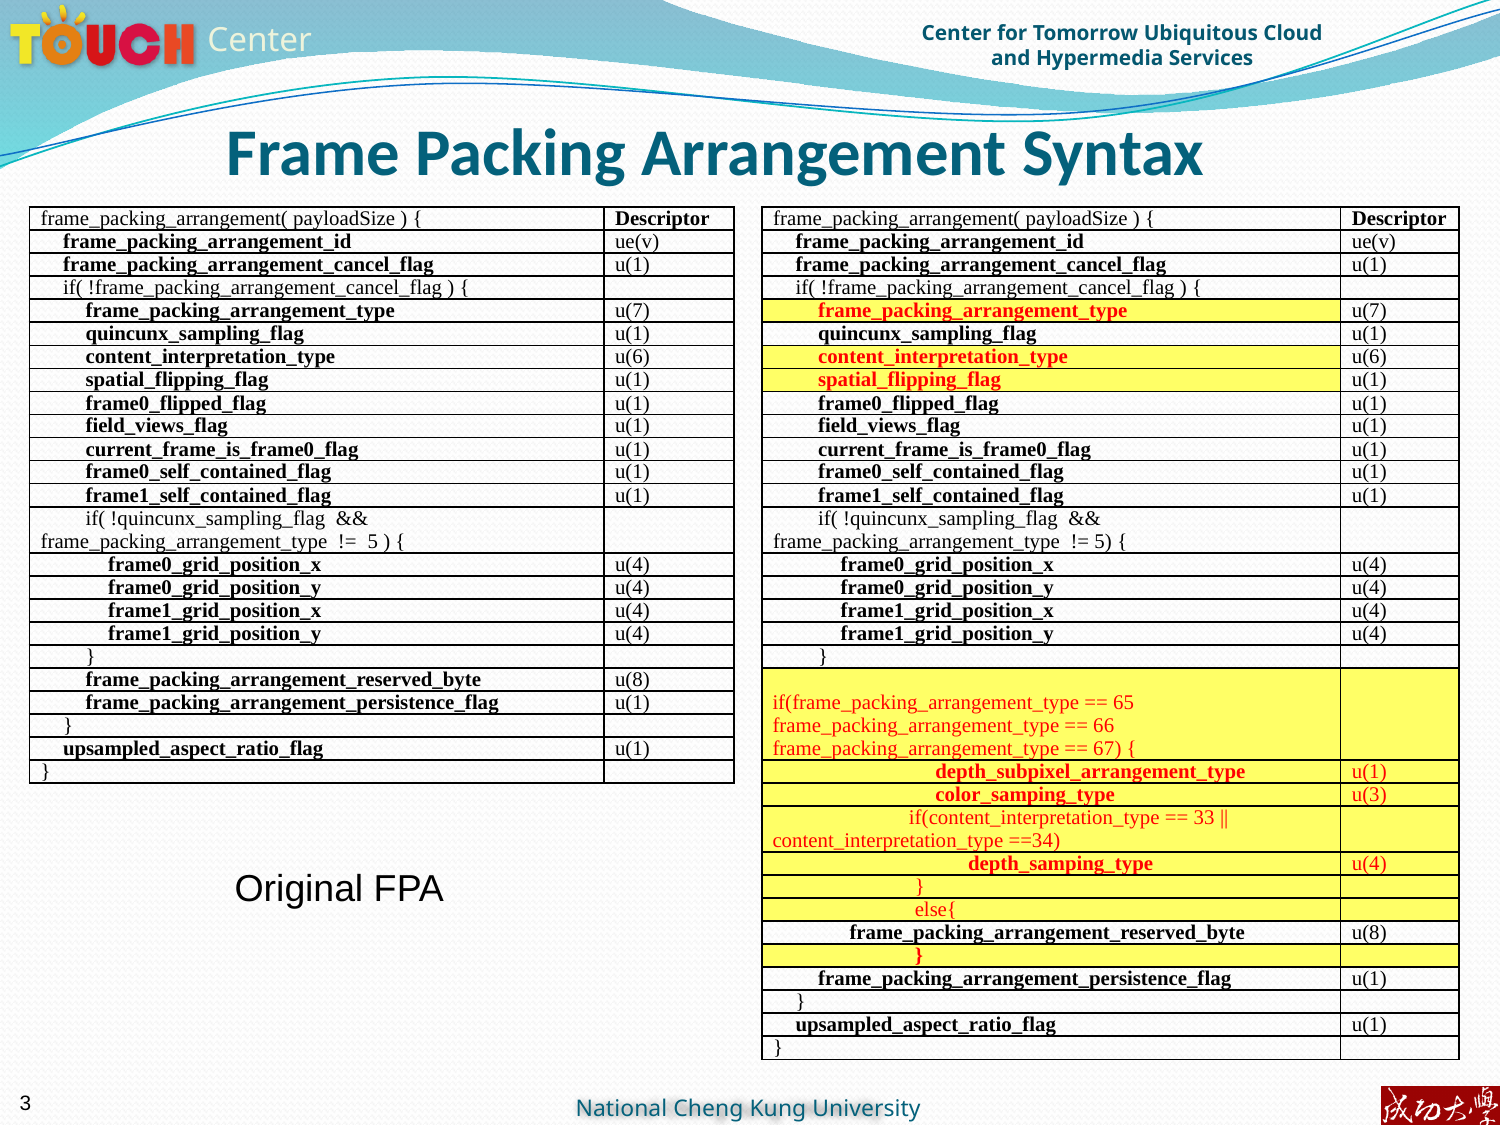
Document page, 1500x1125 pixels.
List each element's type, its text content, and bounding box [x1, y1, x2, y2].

table_cell color_samping_type [763, 784, 1340, 805]
table_cell upsampled_aspect_ratio_flag [30, 738, 603, 759]
table_cell u(1) [1341, 369, 1458, 391]
table_cell frame1_self_contained_flag [763, 484, 1340, 506]
table_cell u(1) [1341, 1014, 1458, 1035]
table_header Descriptor [605, 208, 733, 229]
table_cell u(1) [605, 369, 733, 391]
table_cell quincunx_sampling_flag [763, 323, 1340, 345]
table_cell u(4) [605, 554, 733, 575]
picture [5, 0, 201, 73]
table_cell u(8) [605, 669, 733, 690]
table_cell if( !frame_packing_arrangement_cancel_flag ) { [30, 277, 603, 298]
table_cell [1341, 991, 1458, 1012]
table_cell frame0_flipped_flag [763, 392, 1340, 414]
table_cell if( !quincunx_sampling_flag && frame_packing_arrangement_type != 5 ) { [30, 508, 603, 552]
table_cell } [763, 1037, 1340, 1059]
table_cell u(1) [605, 692, 733, 713]
table_cell if(content_interpretation_type == 33 || content_interpretation_type ==34) [763, 807, 1340, 851]
table_cell u(4) [605, 623, 733, 644]
table_cell u(4) [1341, 554, 1458, 575]
table_cell frame0_self_contained_flag [763, 461, 1340, 483]
table_cell upsampled_aspect_ratio_flag [763, 1014, 1340, 1035]
table_cell content_interpretation_type [30, 346, 603, 368]
table_cell frame1_grid_position_y [30, 623, 603, 644]
table_cell u(1) [605, 323, 733, 345]
table_cell [1341, 646, 1458, 667]
table_cell u(1) [1341, 438, 1458, 460]
table_cell [1341, 899, 1458, 920]
table_cell [605, 715, 733, 736]
table_cell [605, 508, 733, 552]
table_cell } [763, 876, 1340, 897]
table_cell u(1) [1341, 415, 1458, 437]
table_cell if( !quincunx_sampling_flag && frame_packing_arrangement_type != 5) { [763, 508, 1340, 552]
table_cell [605, 646, 733, 667]
table_cell u(4) [605, 577, 733, 598]
table_cell u(1) [1341, 968, 1458, 989]
table_cell u(1) [605, 438, 733, 460]
table_cell u(1) [605, 415, 733, 437]
table_cell u(4) [1341, 600, 1458, 621]
table_cell if( !frame_packing_arrangement_cancel_flag ) { [763, 277, 1340, 298]
table_cell frame1_grid_position_x [763, 600, 1340, 621]
table_cell frame_packing_arrangement_id [763, 231, 1340, 252]
table_cell [1341, 807, 1458, 851]
table_cell [1341, 945, 1458, 966]
table_cell else{ [763, 899, 1340, 920]
table_cell [1341, 876, 1458, 897]
text_box Original FPA [219, 856, 459, 917]
table_cell frame0_grid_position_y [763, 577, 1340, 598]
table_cell frame_packing_arrangement_type [763, 300, 1340, 321]
table_cell u(4) [1341, 623, 1458, 644]
table_cell frame1_self_contained_flag [30, 484, 603, 506]
table_cell u(4) [1341, 577, 1458, 598]
table_header frame_packing_arrangement( payloadSize ) { [30, 208, 603, 229]
table_cell frame_packing_arrangement_reserved_byte [763, 922, 1340, 943]
table_cell frame_packing_arrangement_type [30, 300, 603, 321]
table_cell u(1) [1341, 461, 1458, 483]
table_cell } [30, 715, 603, 736]
table_cell frame0_grid_position_y [30, 577, 603, 598]
table_cell depth_subpixel_arrangement_type [763, 761, 1340, 782]
table_cell content_interpretation_type [763, 346, 1340, 368]
table_cell field_views_flag [763, 415, 1340, 437]
table_cell u(1) [605, 254, 733, 275]
table_cell } [30, 646, 603, 667]
table_cell ue(v) [1341, 231, 1458, 252]
table_cell frame0_grid_position_x [30, 554, 603, 575]
table_cell current_frame_is_frame0_flag [763, 438, 1340, 460]
table_cell field_views_flag [30, 415, 603, 437]
table_cell u(1) [1341, 761, 1458, 782]
table_cell frame0_flipped_flag [30, 392, 603, 414]
table_cell [605, 761, 733, 782]
table_cell spatial_flipping_flag [763, 369, 1340, 391]
table_cell frame1_grid_position_x [30, 600, 603, 621]
table_cell u(1) [605, 392, 733, 414]
table_cell u(1) [1341, 254, 1458, 275]
table_cell frame_packing_arrangement_cancel_flag [763, 254, 1340, 275]
table_cell } [763, 945, 1340, 966]
table_cell } [763, 991, 1340, 1012]
table_cell [1341, 508, 1458, 552]
table_cell frame_packing_arrangement_persistence_flag [763, 968, 1340, 989]
table_cell current_frame_is_frame0_flag [30, 438, 603, 460]
table_cell u(8) [1341, 922, 1458, 943]
table_cell [1341, 669, 1458, 759]
table_cell u(7) [605, 300, 733, 321]
table_cell quincunx_sampling_flag [30, 323, 603, 345]
table_cell u(1) [605, 484, 733, 506]
table_cell } [763, 646, 1340, 667]
table_cell u(4) [1341, 853, 1458, 874]
title Frame Packing Arrangement Syntax [41, 100, 1392, 289]
table_cell frame_packing_arrangement_reserved_byte [30, 669, 603, 690]
table_cell u(3) [1341, 784, 1458, 805]
table_cell [605, 277, 733, 298]
table_cell u(1) [1341, 323, 1458, 345]
table_cell u(1) [1341, 392, 1458, 414]
table_cell frame0_self_contained_flag [30, 461, 603, 483]
table_cell u(1) [605, 738, 733, 759]
table_cell depth_samping_type [763, 853, 1340, 874]
table_cell } [30, 761, 603, 782]
table_cell u(1) [605, 461, 733, 483]
table_cell frame1_grid_position_y [763, 623, 1340, 644]
table_cell frame0_grid_position_x [763, 554, 1340, 575]
table_cell ue(v) [605, 231, 733, 252]
table_cell u(6) [605, 346, 733, 368]
table_cell if(frame_packing_arrangement_type == 65 frame_packing_arrangement_type == 66 frame_packing_arrangement_type == 67) { [763, 669, 1340, 759]
table_cell frame_packing_arrangement_cancel_flag [30, 254, 603, 275]
table_cell spatial_flipping_flag [30, 369, 603, 391]
table_header frame_packing_arrangement( payloadSize ) { [763, 208, 1340, 229]
table_header Descriptor [1341, 208, 1458, 229]
table_cell u(6) [1341, 346, 1458, 368]
table_cell frame_packing_arrangement_id [30, 231, 603, 252]
table_cell u(7) [1341, 300, 1458, 321]
table_cell [1341, 277, 1458, 298]
picture [1381, 1086, 1500, 1125]
table_cell frame_packing_arrangement_persistence_flag [30, 692, 603, 713]
table_cell [1341, 1037, 1458, 1059]
table_cell u(4) [605, 600, 733, 621]
table_cell u(1) [1341, 484, 1458, 506]
